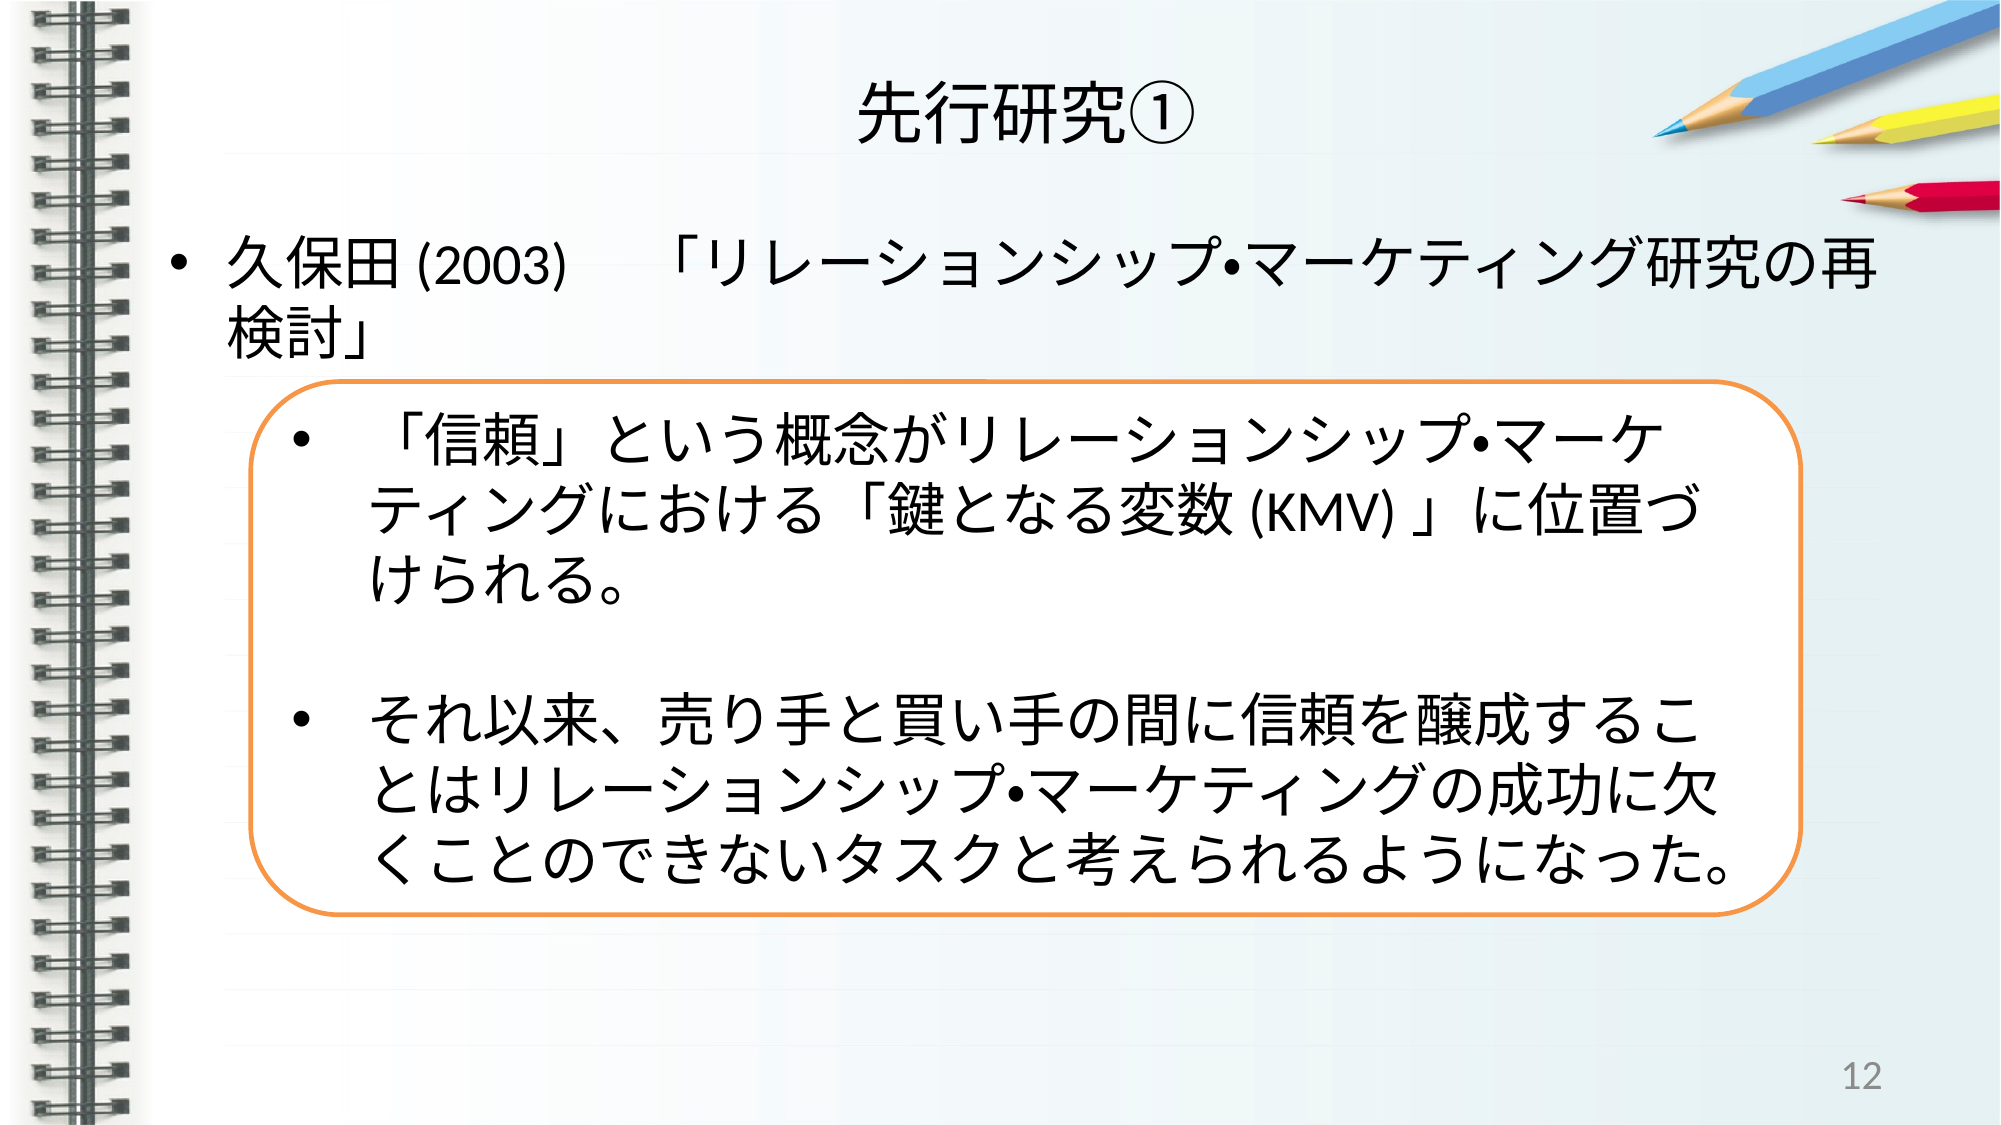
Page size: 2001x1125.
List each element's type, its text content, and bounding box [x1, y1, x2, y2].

title 先行研究① [151, 45, 1900, 177]
picture [0, 0, 2000, 1125]
slide_number 12 [1433, 1042, 1900, 1103]
text_box 「信頼」という概念がリレーションシップ・マーケティングにおける「鍵となる変数(KMV)」に位置づけられる。 それ以来、売り手と買い手の間に信頼を醸成することはリレーションシップ・マーケティングの成功に欠くことのできないタスクと考えられるようになった。 [248, 379, 1803, 917]
list 久保田(2003) 「リレーションシップ・マーケティング研究の再検討」 [151, 217, 1900, 961]
